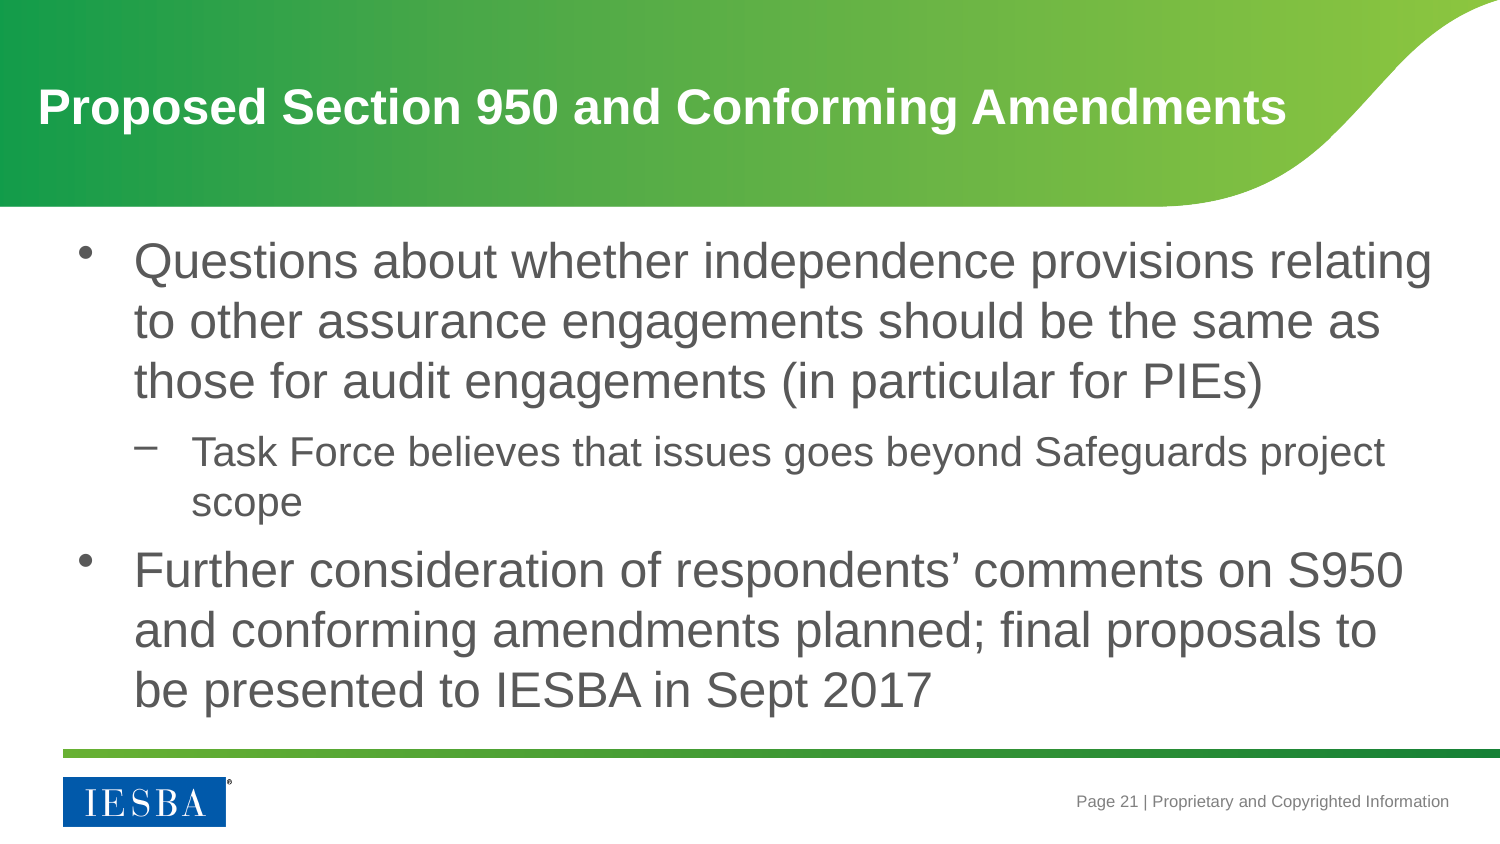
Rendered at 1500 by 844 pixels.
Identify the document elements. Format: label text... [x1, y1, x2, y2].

list Questions about whether independence provisions relating to other assurance engagements should be the same as those for audit engagements (in particular for PIEs) Task Force believes that issues goes beyond Safeguards project scope Further consideration of respondents’ comments on S950 and conforming amendments planned; final proposals to be presented to IESBA in Sept 2017 [62, 220, 1463, 724]
title Proposed Section 950 and Conforming Amendments [37, 71, 1313, 138]
picture [63, 777, 232, 827]
picture [0, 0, 1500, 207]
